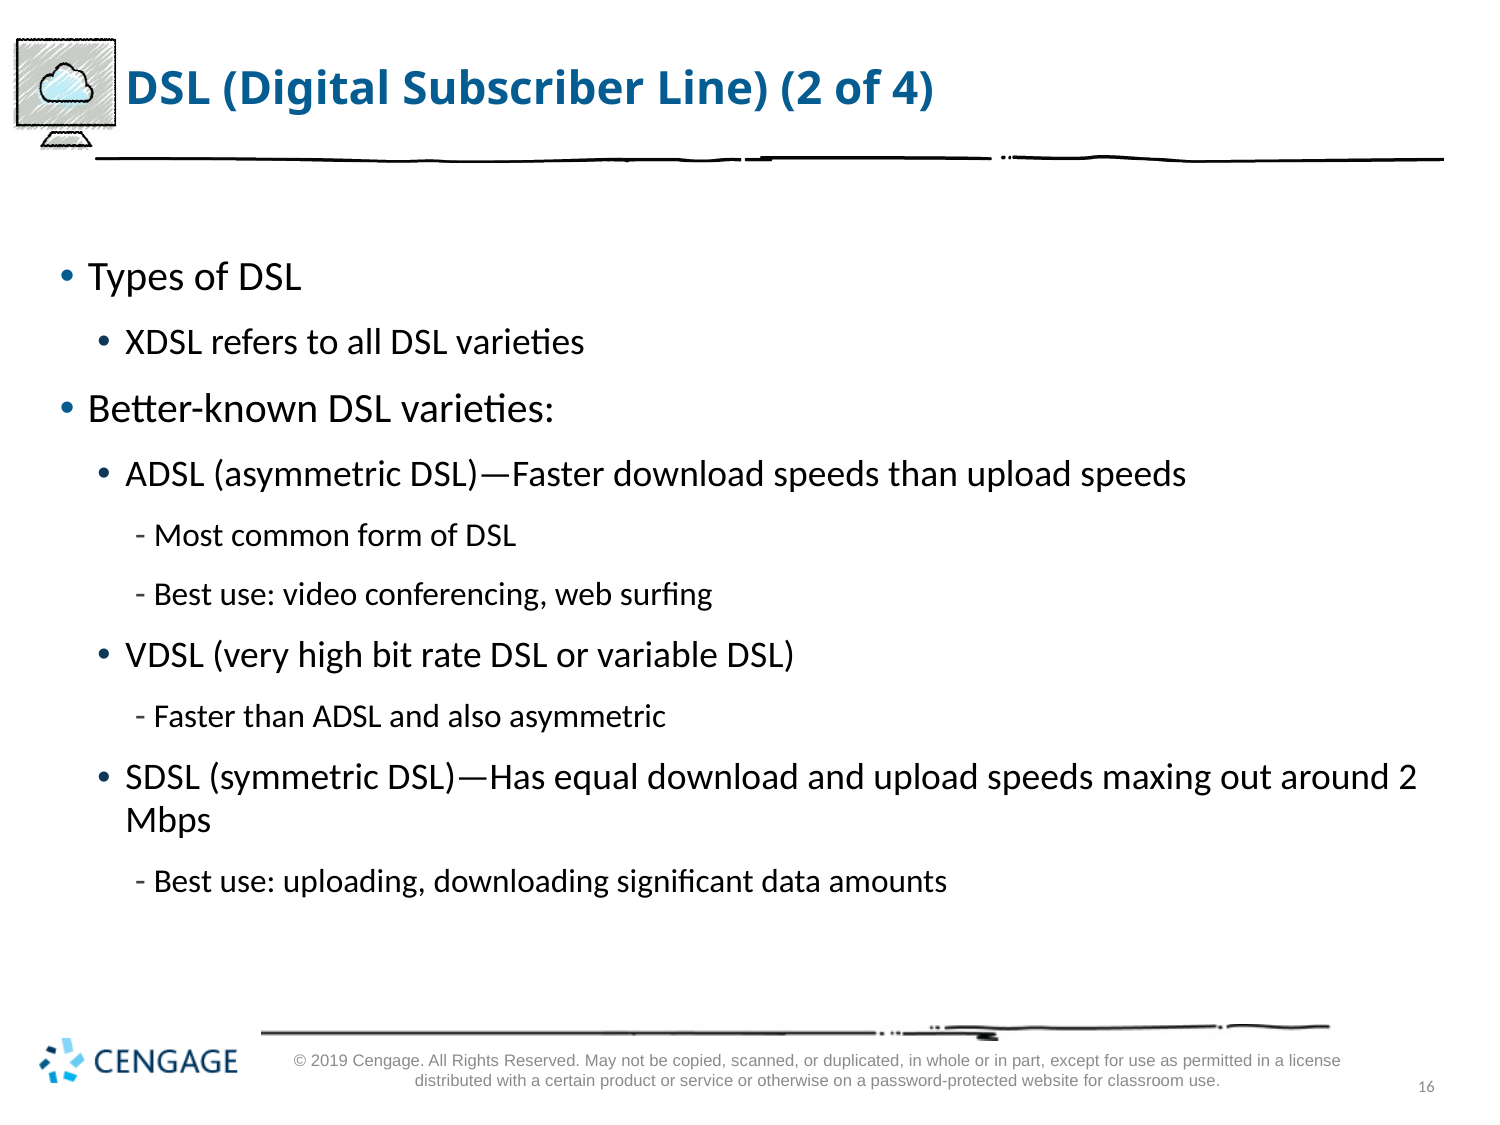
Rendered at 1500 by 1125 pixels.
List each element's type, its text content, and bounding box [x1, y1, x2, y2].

list Types of D S L X D S L refers to all D S L varieties Better-known D S L varieties: A D S L (asymmetric D S L)—Faster download speeds than upload speeds Most common form of D S L Best use: video conferencing, web surfing V D S L (very high bit rate D S L or variable D S L) Faster than ADSL and also asymmetric S D S L (symmetric D S L)—Has equal download and upload speeds maxing out around 2 Mbps Best use: uploading, downloading significant data amounts [59, 252, 1441, 907]
title D S L (Digital Subscriber Line) (2 of 4) [125, 66, 1442, 116]
footer © 2019 Cengage. All Rights Reserved. May not be copied, scanned, or duplicated, in whole or in part, except for use as permitted in a license distributed with a certain product or service or otherwise on a password-protected website for classroom use. [262, 1050, 1375, 1091]
picture [19, 1024, 250, 1096]
picture [13, 36, 117, 151]
picture [95, 155, 1444, 163]
picture [261, 1024, 1331, 1041]
